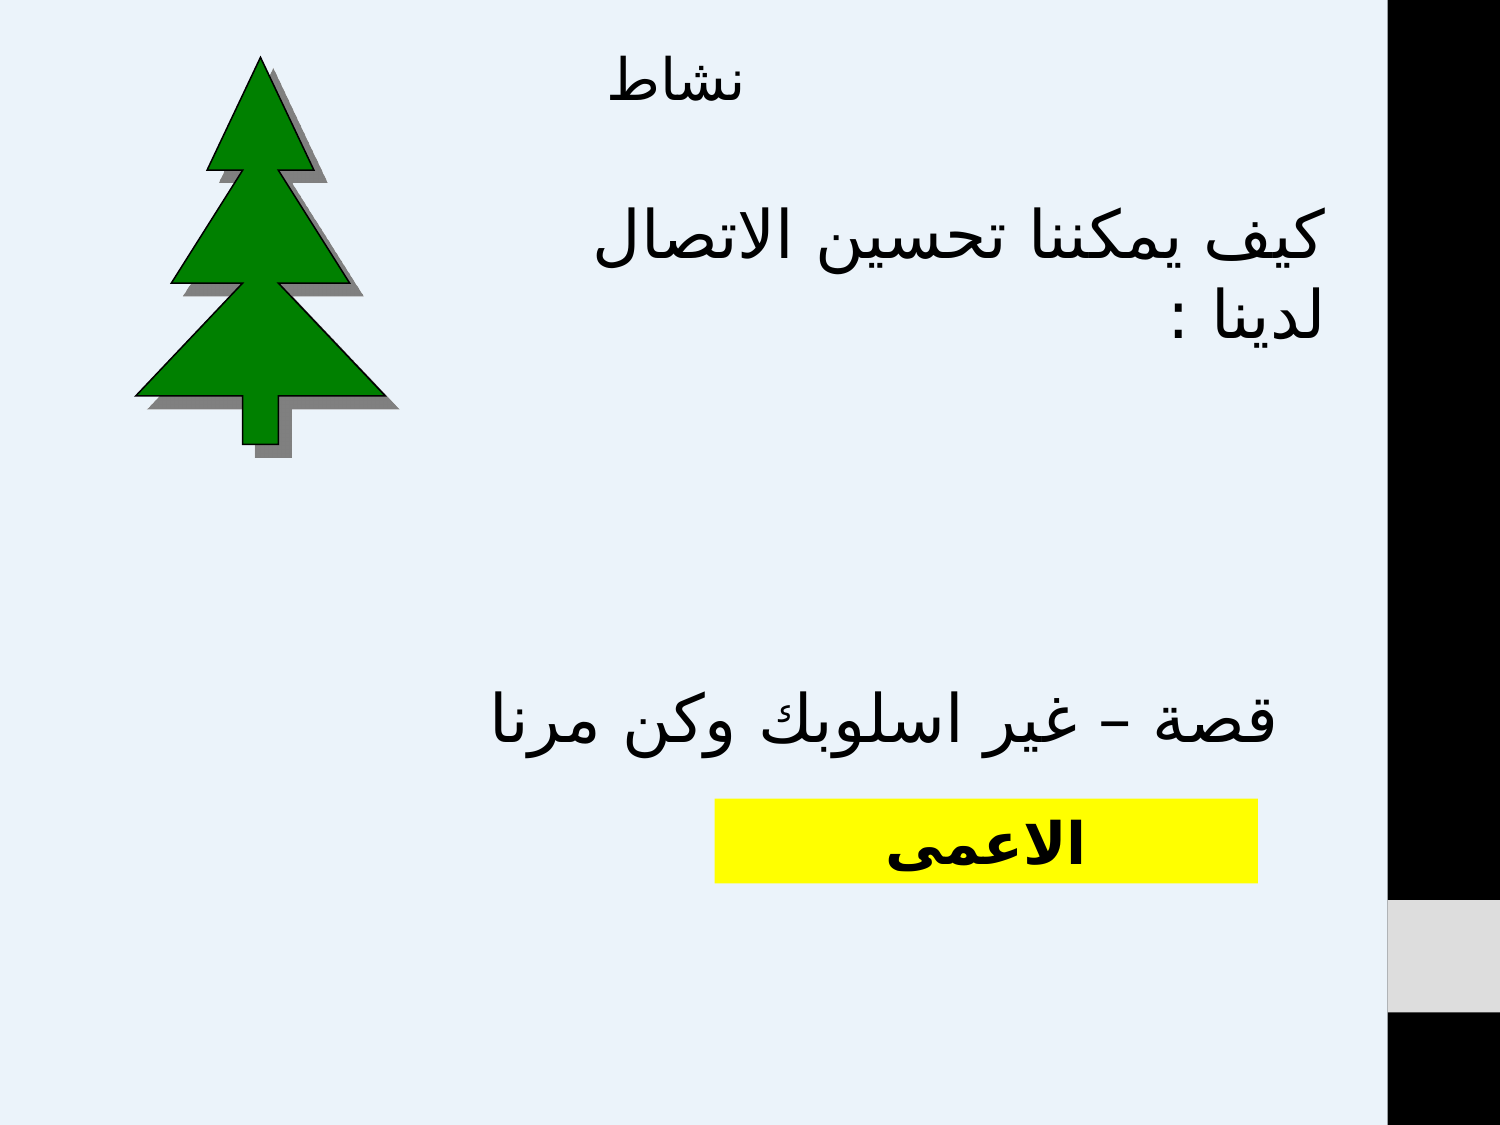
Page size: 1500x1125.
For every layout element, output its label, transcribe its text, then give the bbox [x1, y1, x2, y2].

text_box الاعمى [714, 798, 1258, 884]
text_box نشاط [478, 9, 857, 138]
text_box [135, 57, 386, 445]
text_box قصة – غير اسلوبك وكن مرنا [442, 668, 1306, 764]
text_box كيف يمكننا تحسين الاتصال لدينا : [478, 184, 1341, 360]
